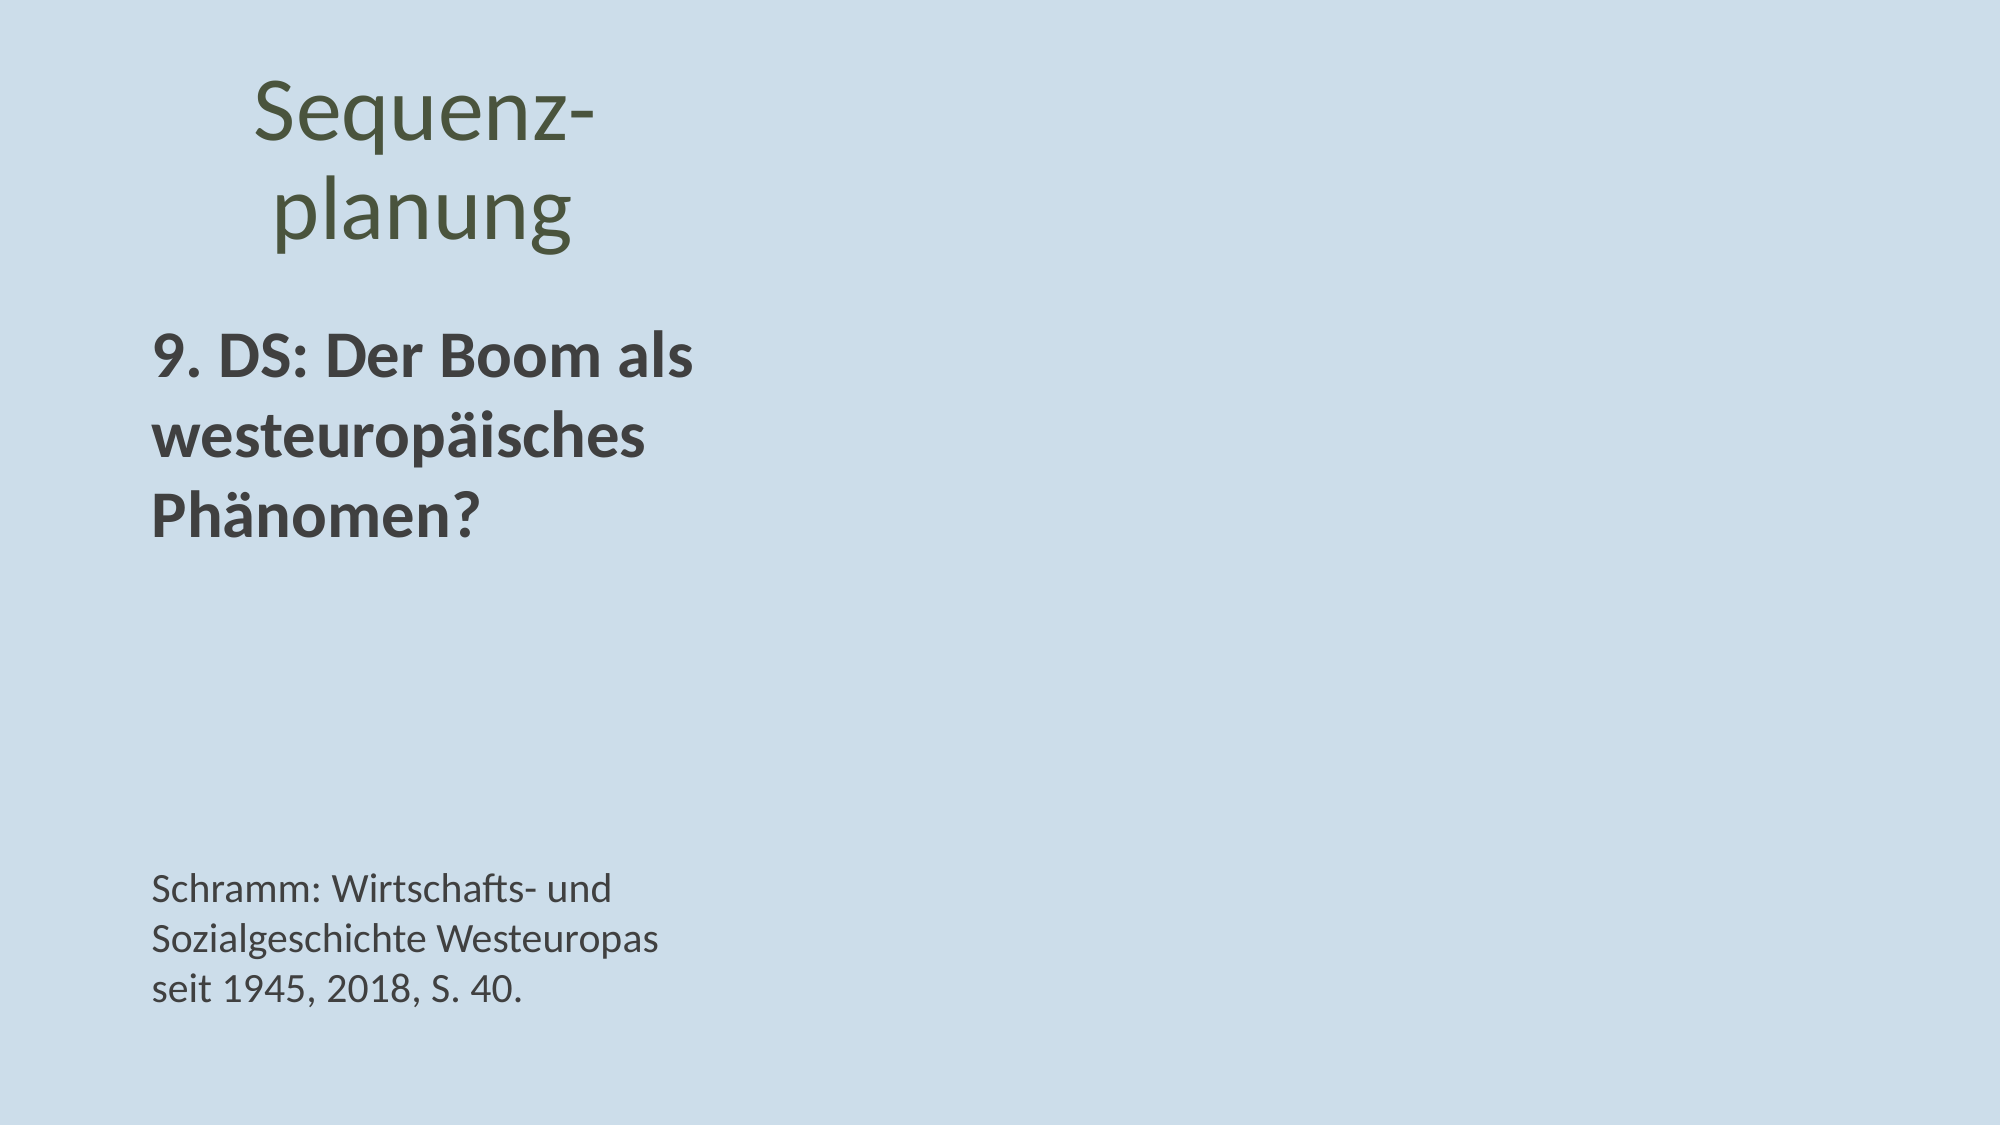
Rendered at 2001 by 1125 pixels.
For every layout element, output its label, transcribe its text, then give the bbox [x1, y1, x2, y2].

text_box Sequenz-planung [103, 53, 727, 254]
list 9. DS: Der Boom als westeuropäisches Phänomen? Schramm: Wirtschafts- und Sozialgeschichte Westeuropas seit 1945, 2018, S. 40. [136, 303, 727, 1019]
